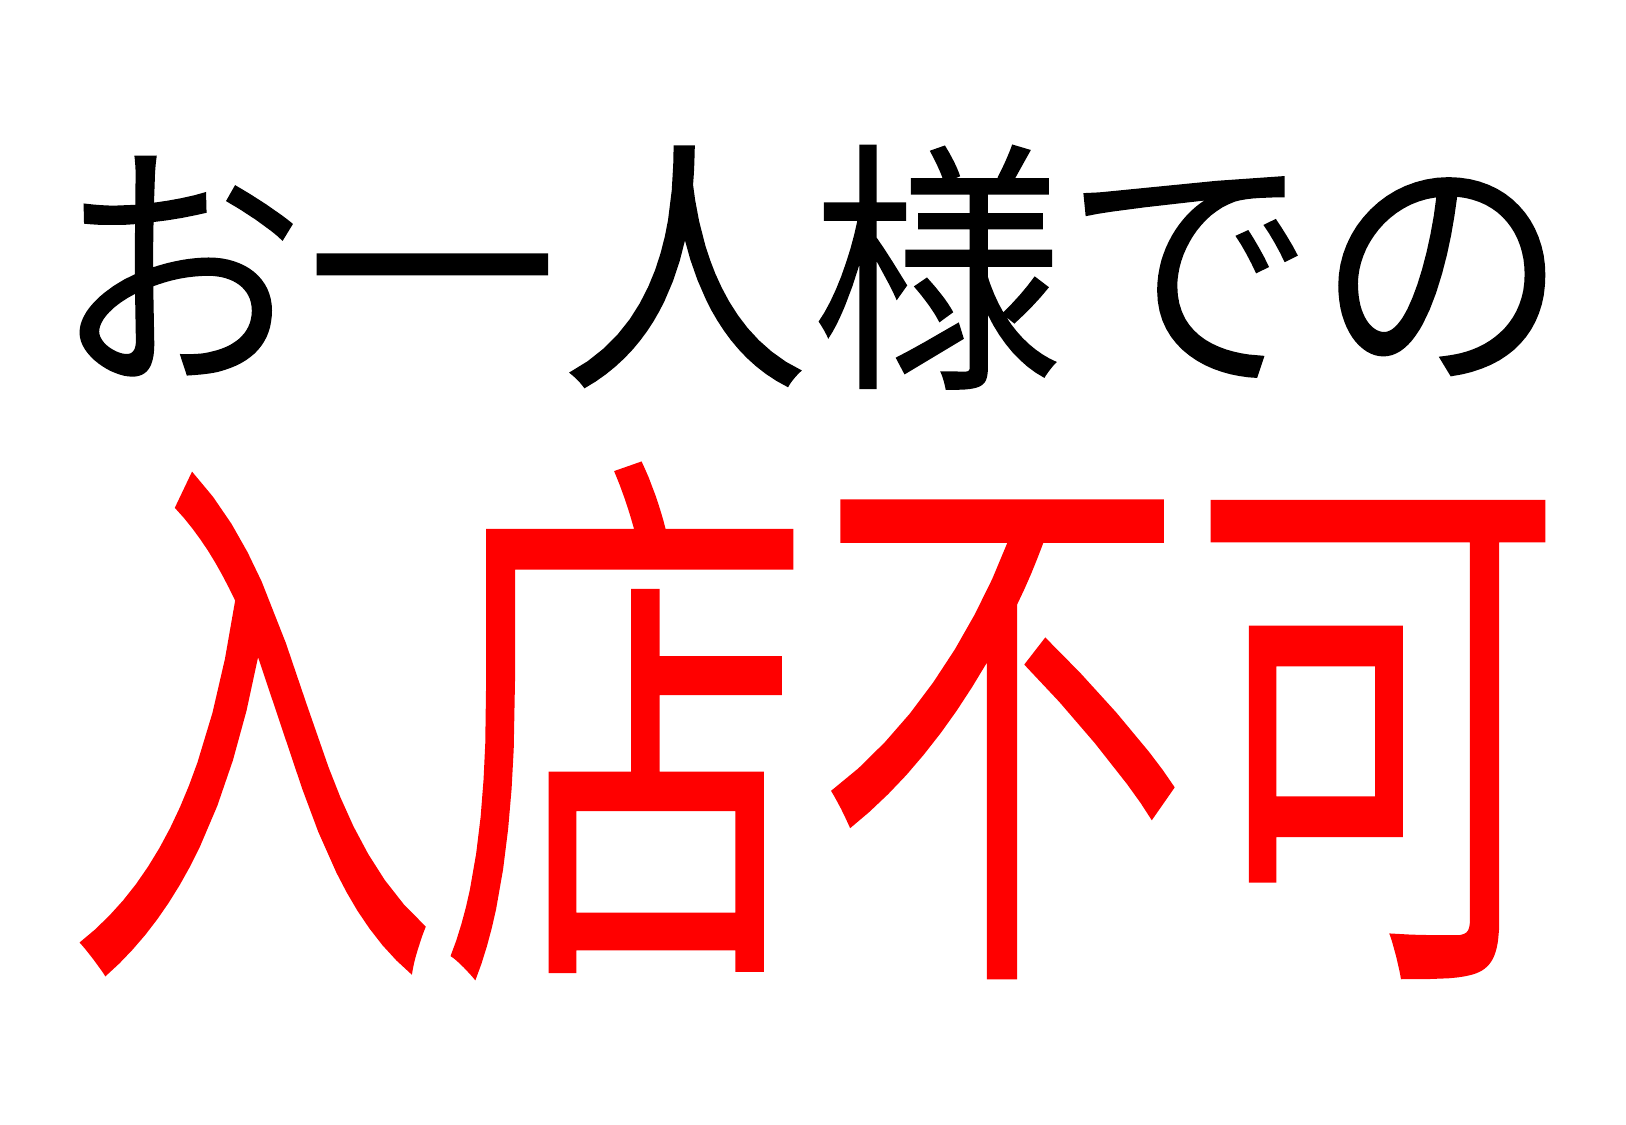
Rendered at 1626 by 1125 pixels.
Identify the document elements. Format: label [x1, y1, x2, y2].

text_box [79, 144, 1546, 981]
